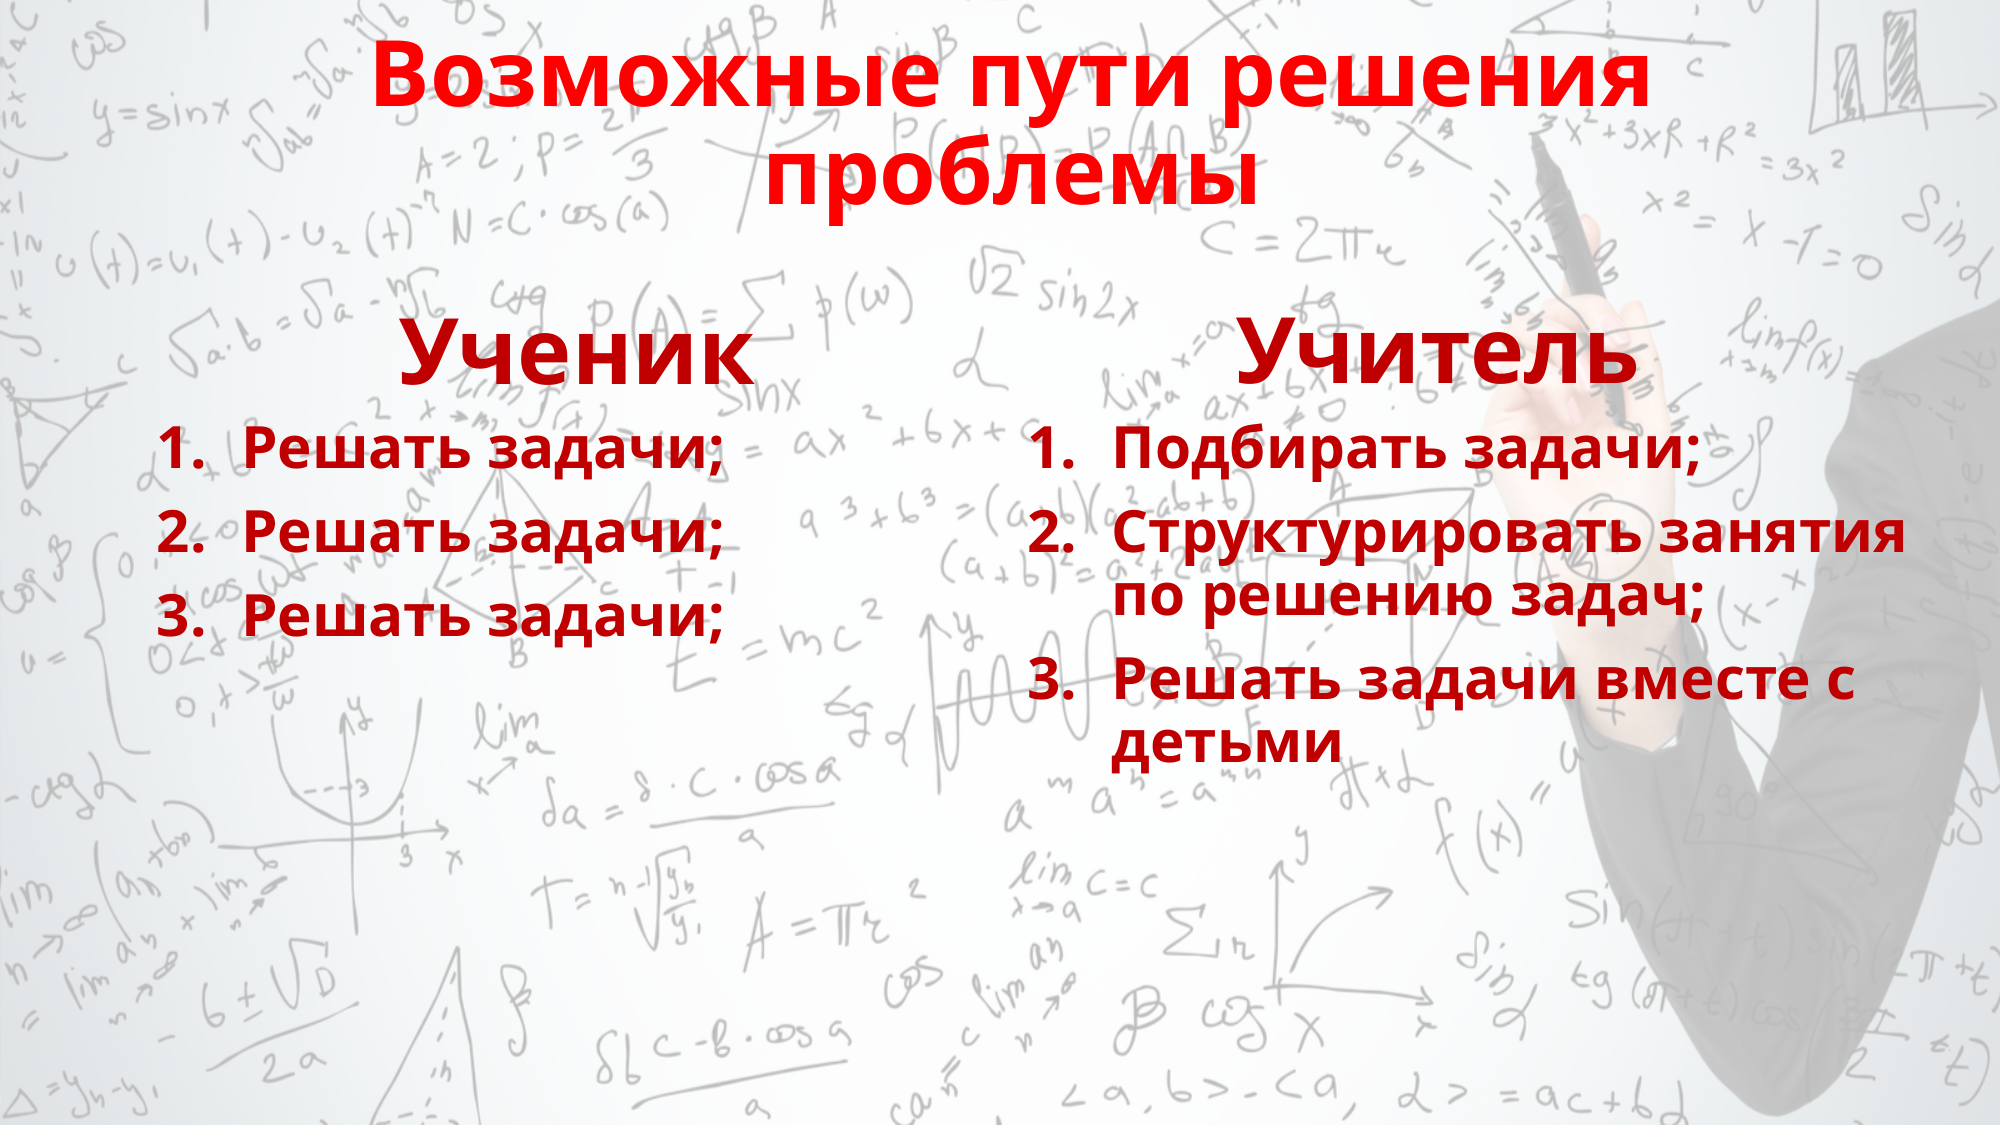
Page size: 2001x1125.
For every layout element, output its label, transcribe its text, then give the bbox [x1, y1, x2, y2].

list Ученик [154, 277, 1001, 413]
title Возможные пути решения проблемы [150, 17, 1875, 235]
list Подбирать задачи; Структурировать занятия по решению задач; Решать задачи вместе с детьми [1012, 410, 1931, 1016]
list Учитель [1012, 275, 1863, 410]
list Решать задачи; Решать задачи; Решать задачи; [141, 410, 988, 1016]
